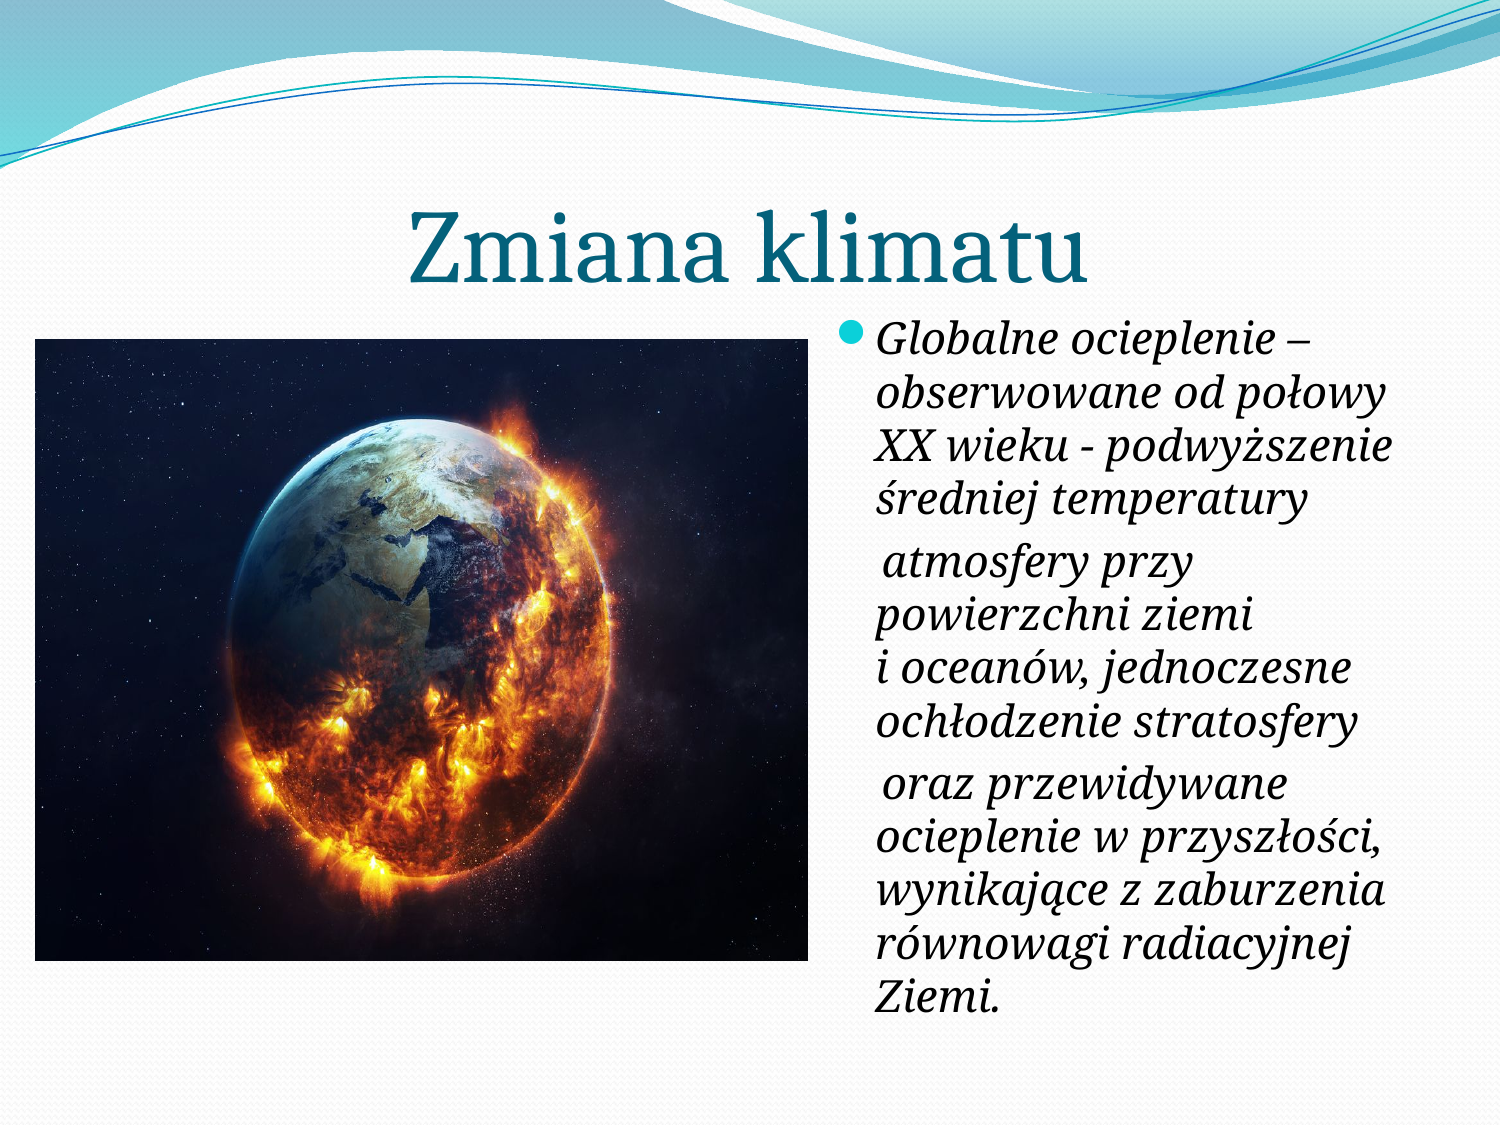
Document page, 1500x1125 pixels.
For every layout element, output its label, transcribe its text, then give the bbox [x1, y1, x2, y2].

list Globalne ocieplenie – obserwowane od połowy XX wieku - podwyższenie średniej temperatury atmosfery przy powierzchni ziemi i oceanów, jednoczesne ochłodzenie stratosfery oraz przewidywane ocieplenie w przyszłości, wynikające z zaburzenia równowagi radiacyjnej Ziemi. [820, 303, 1425, 1043]
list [34, 339, 808, 962]
title Zmiana klimatu [75, 115, 1425, 303]
